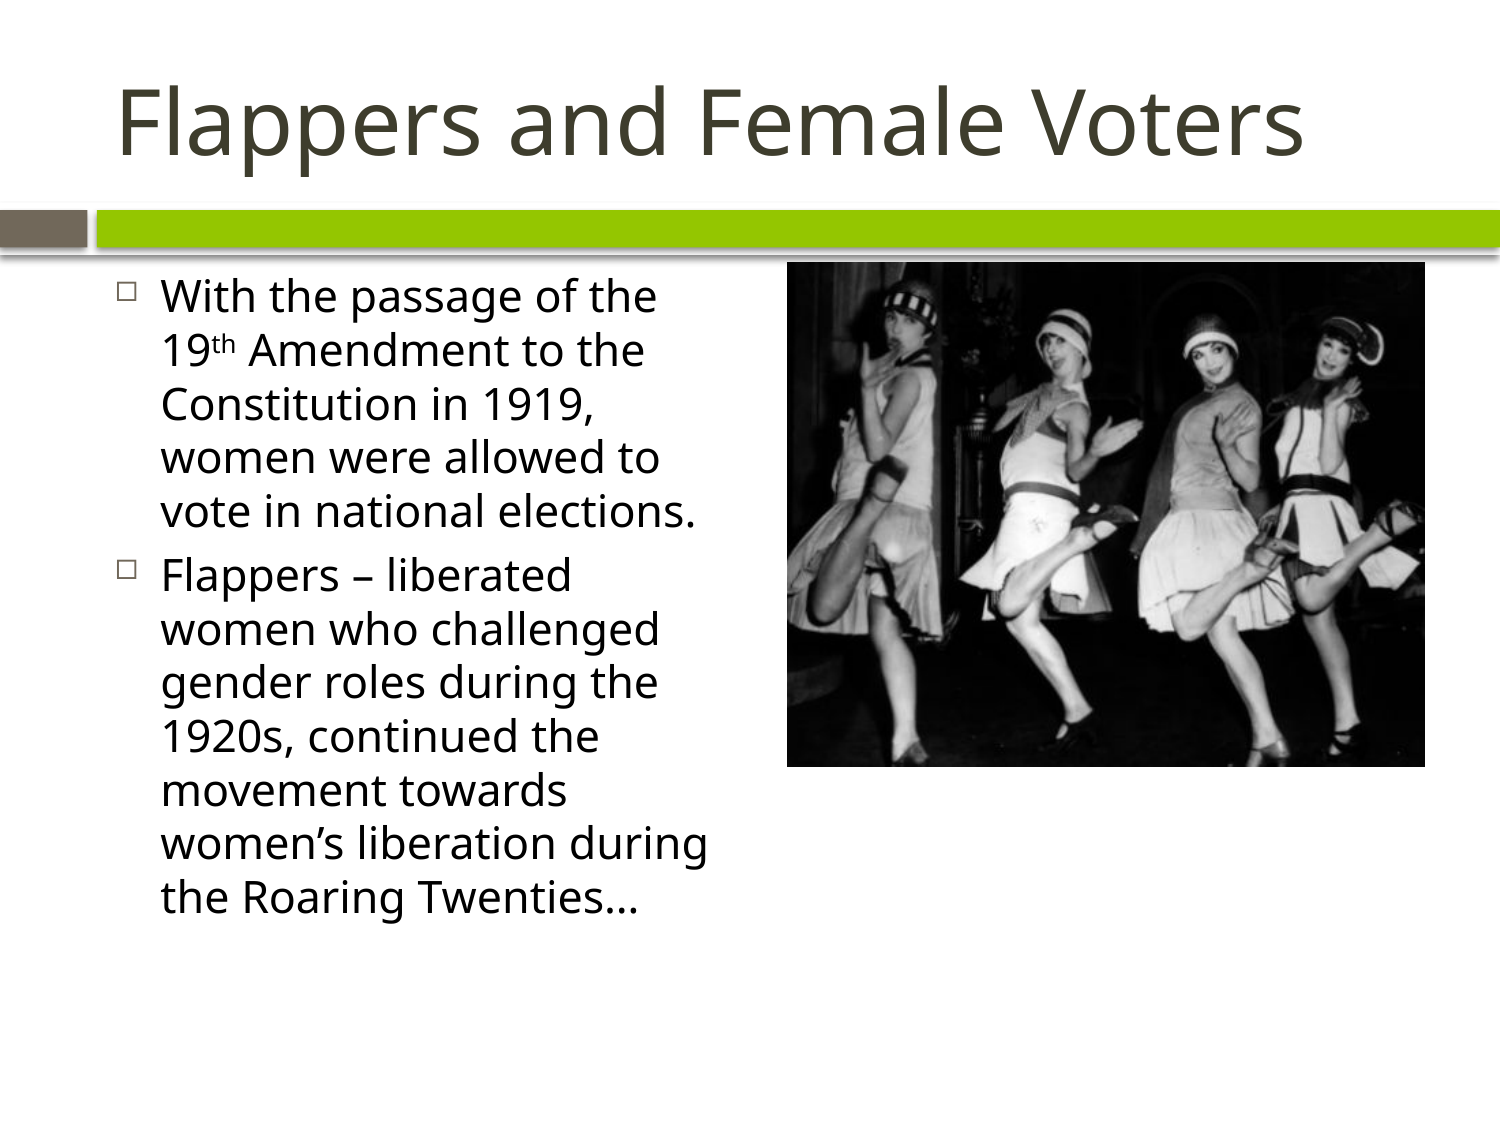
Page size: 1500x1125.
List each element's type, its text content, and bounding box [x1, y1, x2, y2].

title Flappers and Female Voters [99, 37, 1438, 200]
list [787, 262, 1426, 767]
list With the passage of the 19th Amendment to the Constitution in 1919, women were allowed to vote in national elections. Flappers – liberated women who challenged gender roles during the 1920s, continued the movement towards women’s liberation during the Roaring Twenties… [99, 260, 738, 1011]
